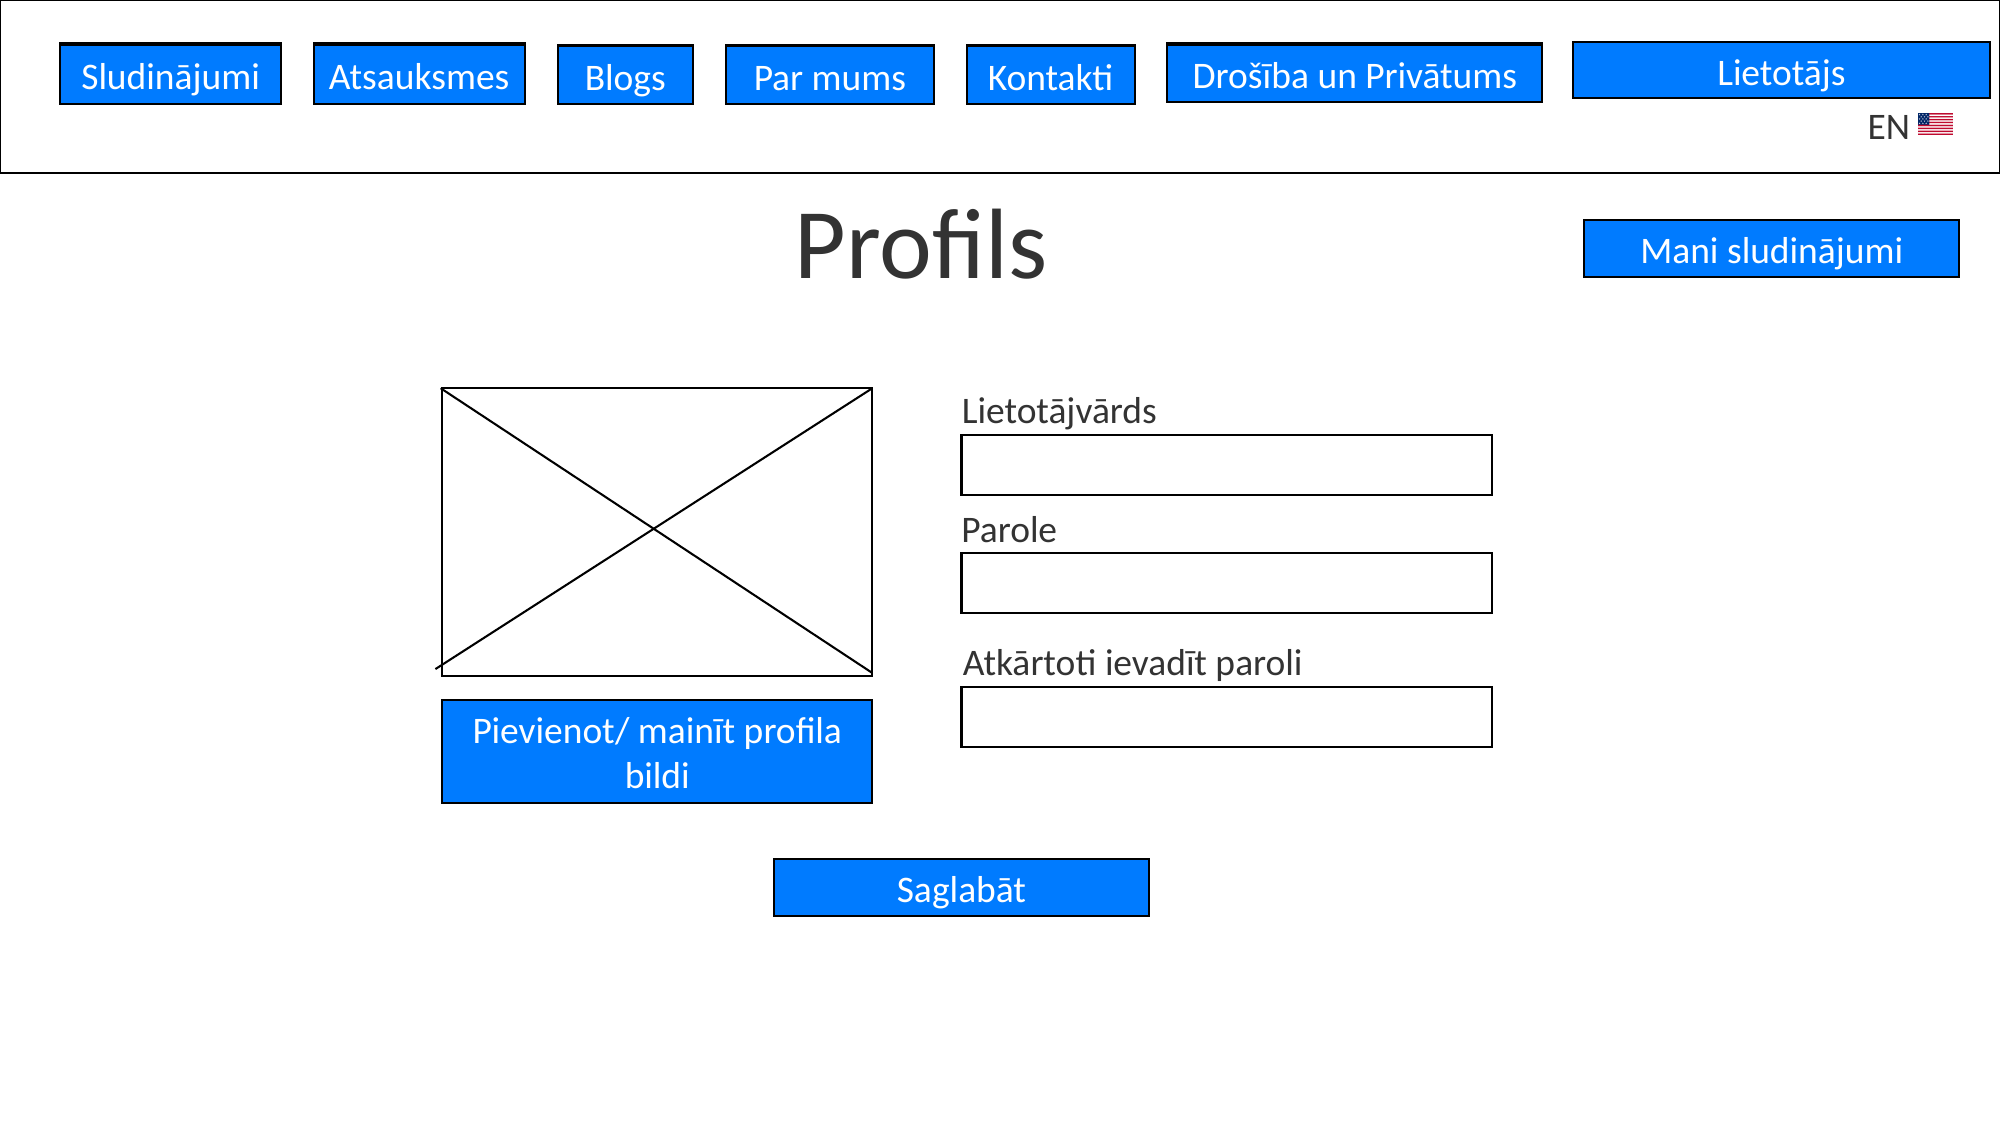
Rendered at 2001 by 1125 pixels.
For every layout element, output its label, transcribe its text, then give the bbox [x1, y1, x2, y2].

text_box [0, 0, 2000, 174]
text_box Atkārtoti ievadīt paroli [948, 630, 1318, 691]
picture [1918, 113, 1953, 135]
text_box Profils [779, 203, 1089, 274]
text_box [960, 552, 1493, 614]
text_box Saglabāt [773, 858, 1150, 917]
text_box [960, 686, 1493, 748]
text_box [435, 388, 873, 676]
text_box Lietotājvārds [947, 378, 1173, 439]
text_box Parole [946, 497, 1073, 557]
text_box Par mums [725, 45, 935, 105]
text_box Drošība un Privātums [1166, 44, 1543, 103]
text_box Atsauksmes [313, 44, 526, 105]
text_box Pievienot/ mainīt profila bildi [441, 699, 873, 804]
text_box EN [1853, 99, 1926, 155]
text_box Kontakti [966, 45, 1136, 105]
text_box Mani sludinājumi [1583, 219, 1960, 278]
text_box Sludinājumi [59, 44, 282, 105]
text_box Lietotājs [1572, 41, 1991, 99]
text_box Blogs [557, 45, 694, 105]
text_box [960, 434, 1493, 496]
